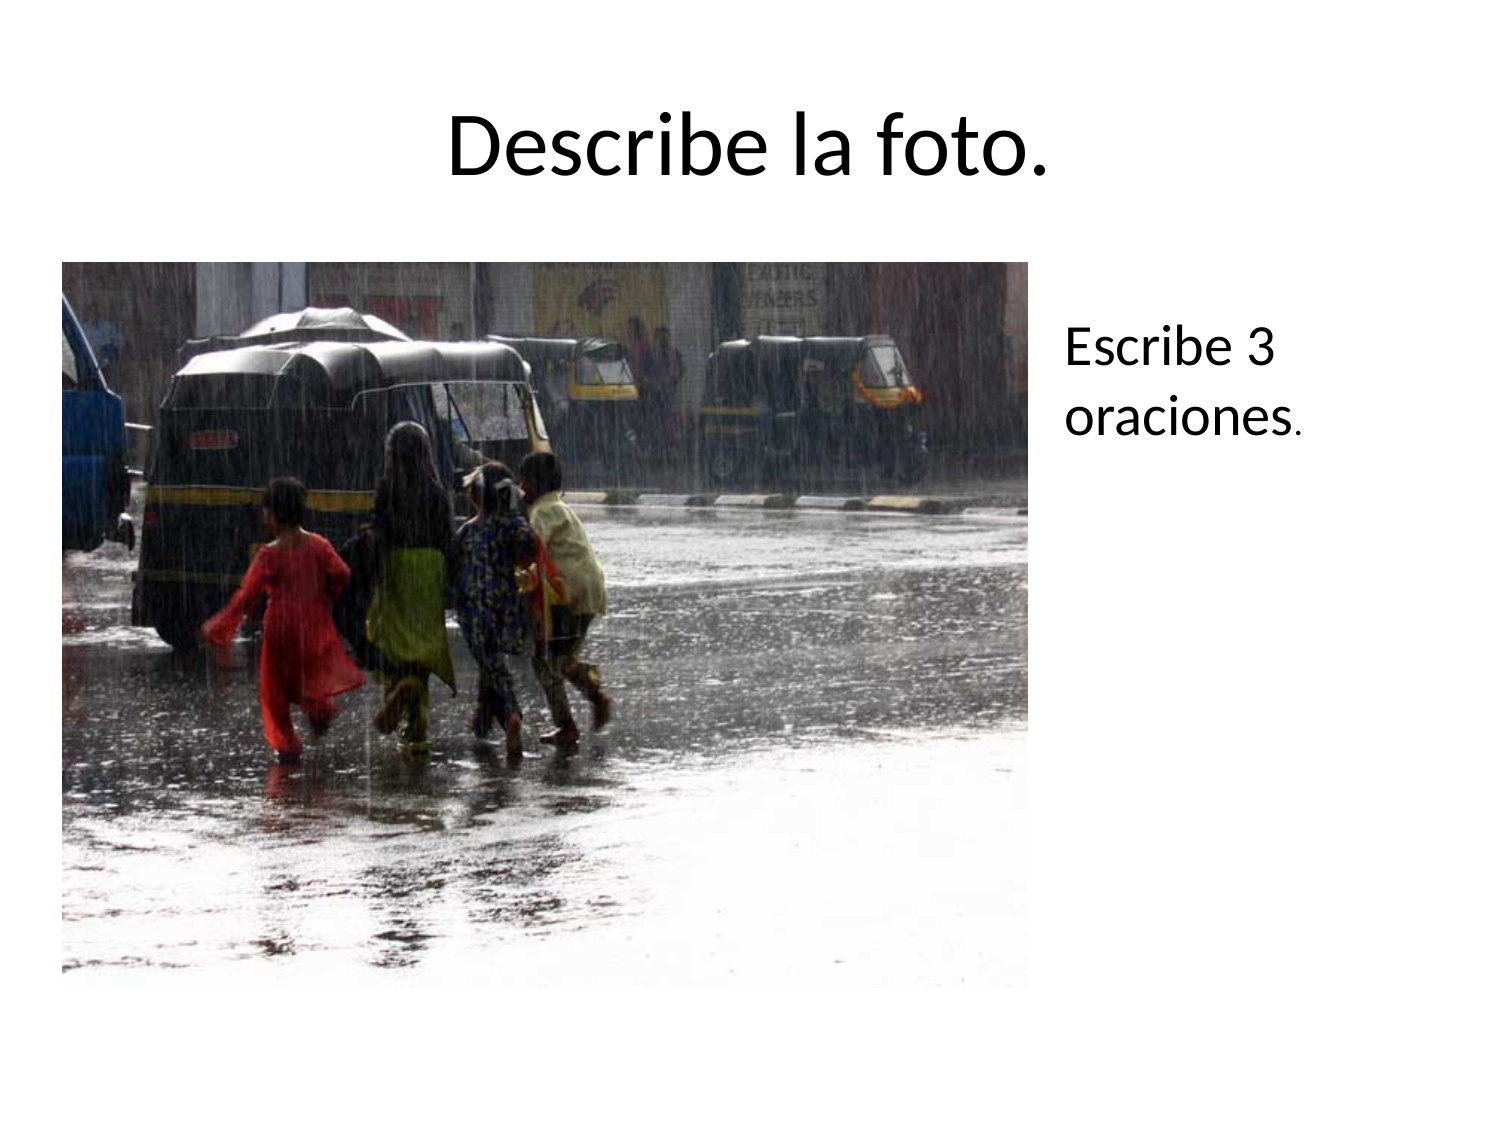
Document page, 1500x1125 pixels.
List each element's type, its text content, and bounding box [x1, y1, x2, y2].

title Describe la foto. [75, 45, 1425, 233]
picture [62, 262, 1028, 988]
text_box Escribe 3 oraciones. [1050, 299, 1463, 455]
